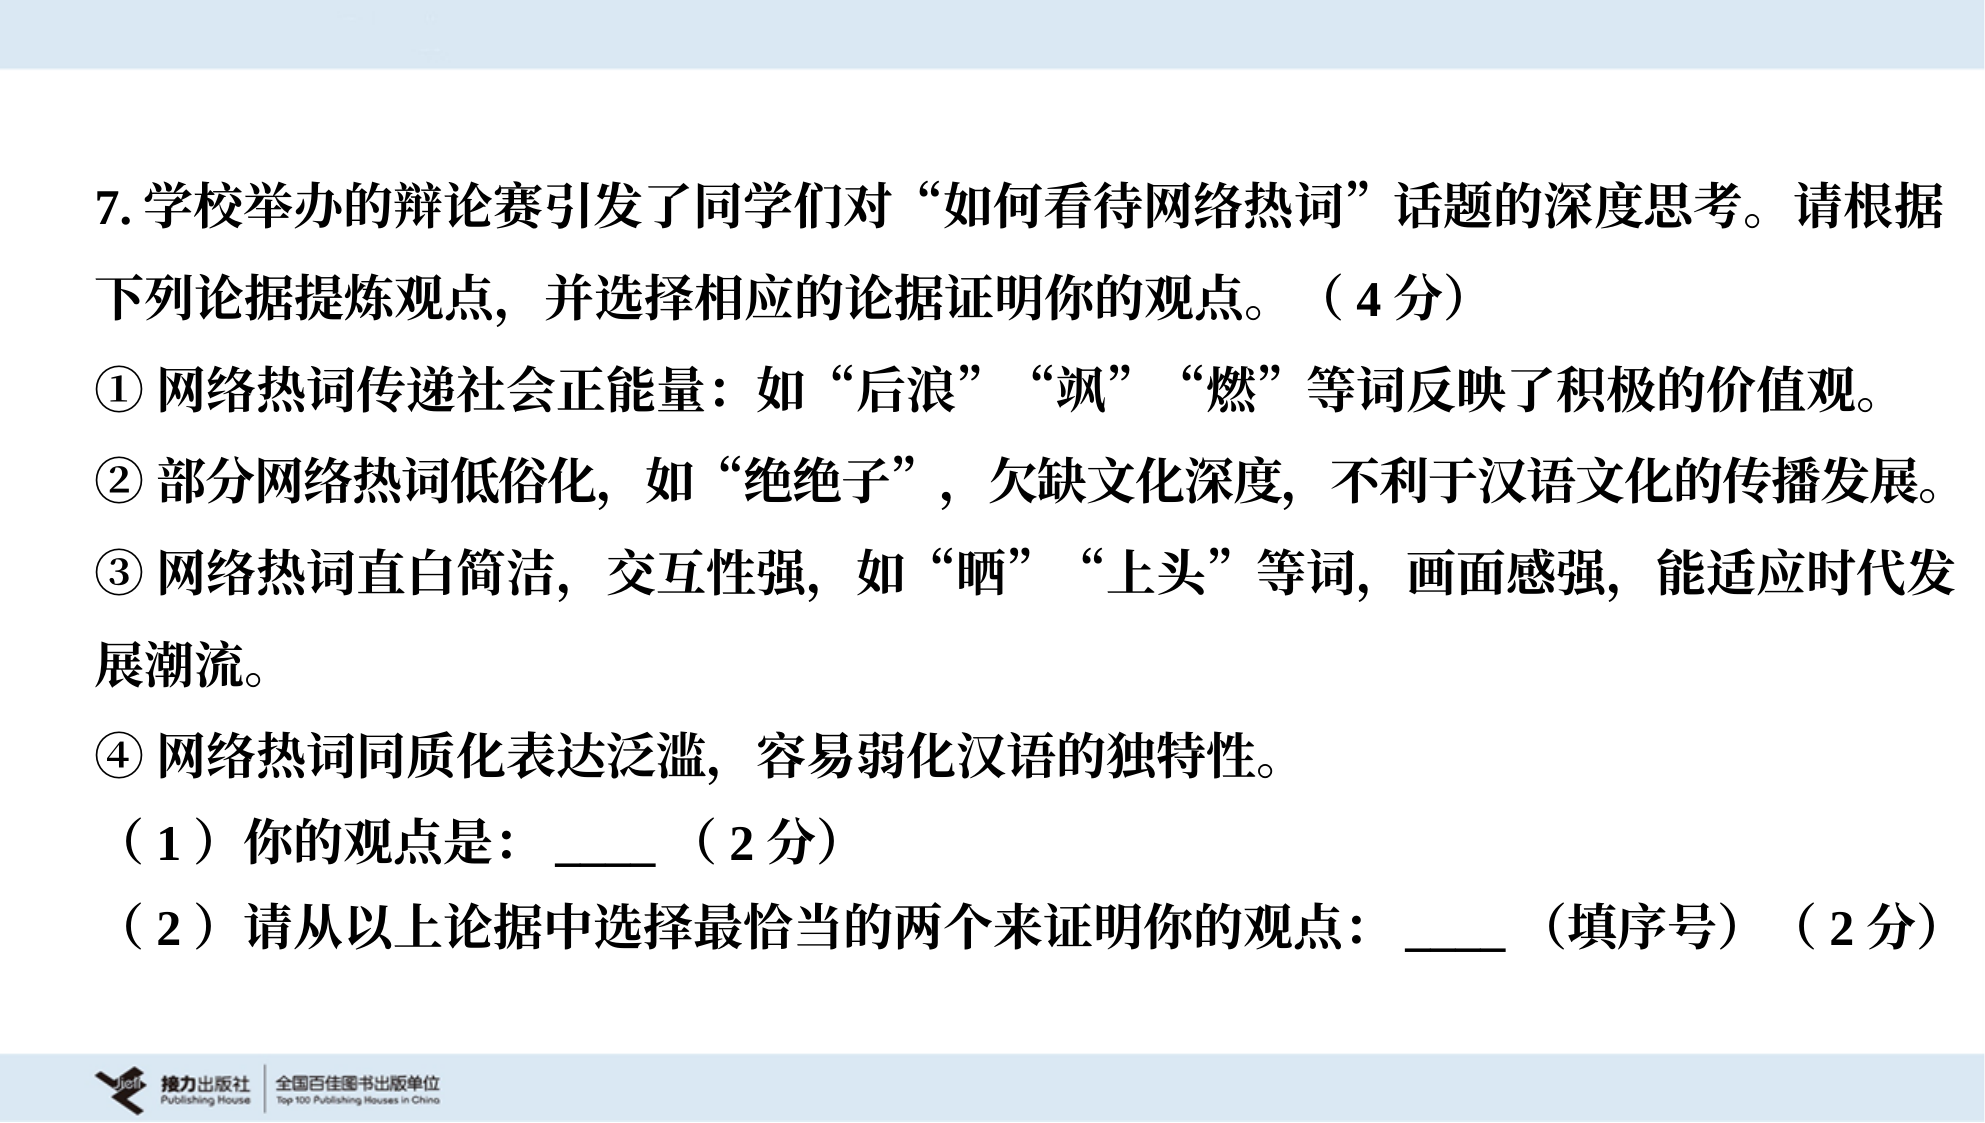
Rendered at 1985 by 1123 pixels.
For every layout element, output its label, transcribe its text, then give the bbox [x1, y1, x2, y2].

text_box （1）你的观点是：____（2分） [94, 782, 1892, 868]
picture [0, 0, 1985, 1122]
text_box 7.学校举办的辩论赛引发了同学们对“如何看待网络热词”话题的深度思考。请根据 下列论据提炼观点，并选择相应的论据证明你的观点。（4分） ①网络热词传递社会正能量：如“后浪”“飒”“燃”等词反映了积极的价值观。 ②部分网络热词低俗化，如“绝绝子”，欠缺文化深度，不利于汉语文化的传播发展。 ③网络热词直白简洁，交互性强，如“晒”“上头”等词，画面感强，能适应时代发 展潮流。 ④网络热词同质化表达泛滥，容易弱化汉语的独特性。 [94, 143, 1892, 782]
text_box （2）请从以上论据中选择最恰当的两个来证明你的观点：____（填序号）（2分） [94, 868, 1927, 956]
